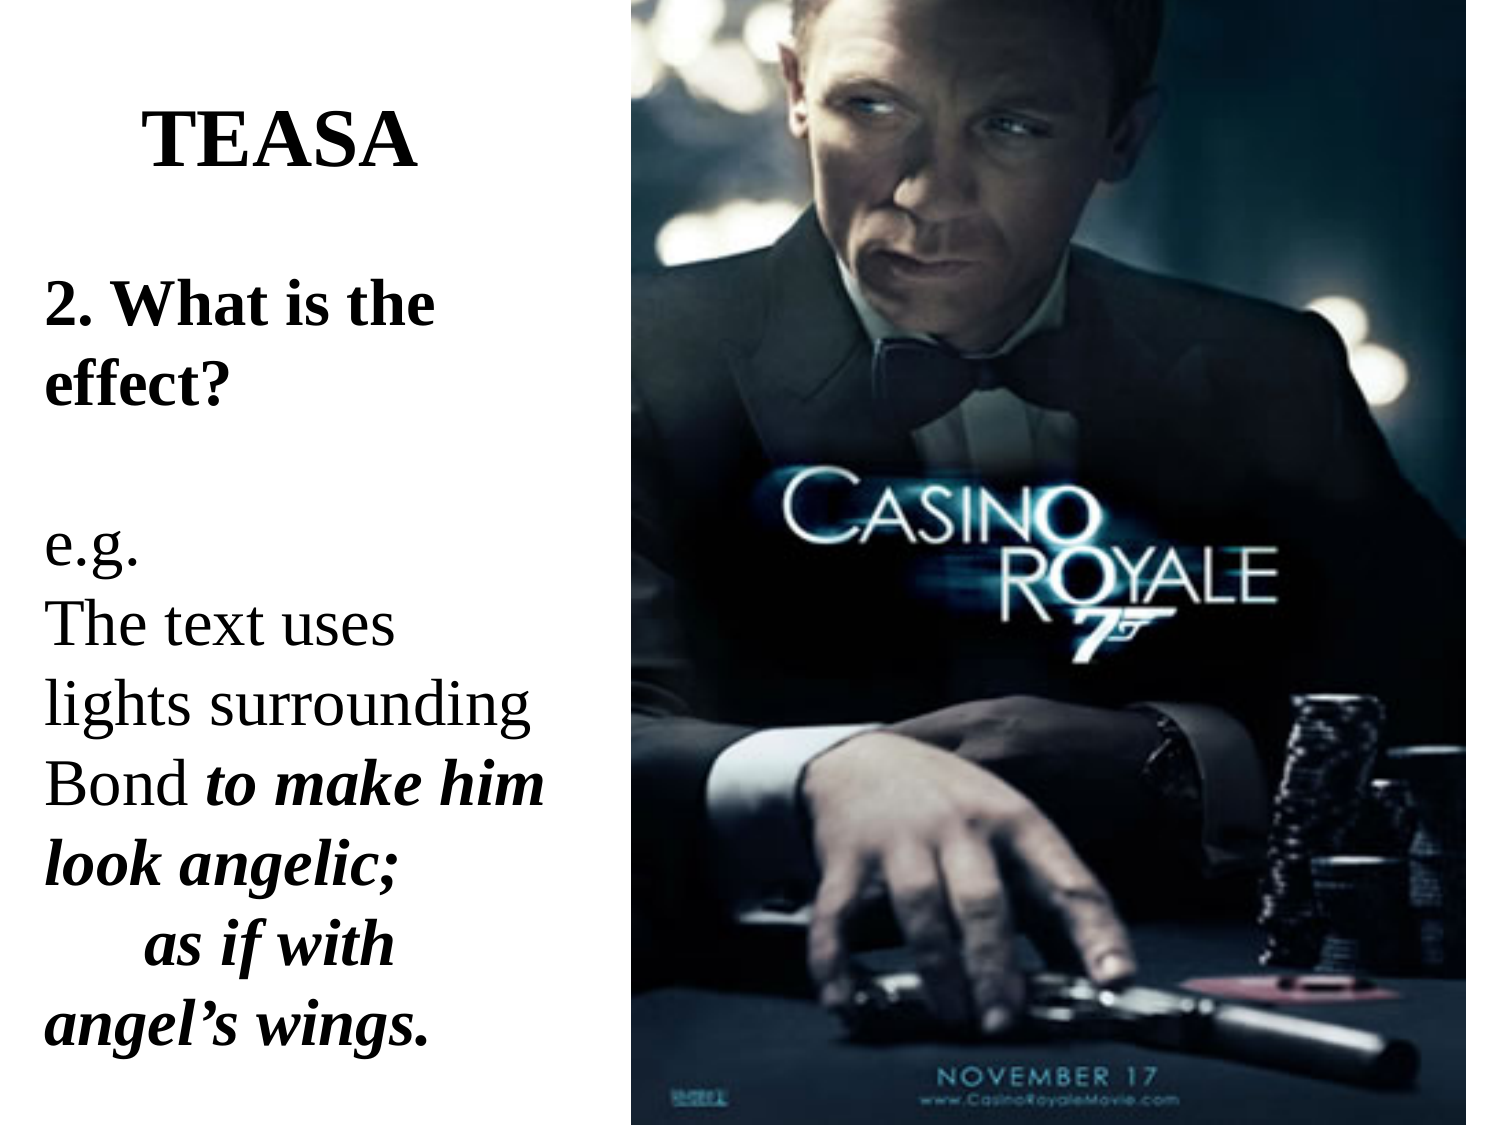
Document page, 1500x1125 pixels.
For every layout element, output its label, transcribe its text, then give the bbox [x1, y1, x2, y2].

text_box TEASA [126, 75, 500, 250]
text_box 2. What is the effect? e.g. The text uses lights surrounding Bond to make him look angelic; as if with angel’s wings. [29, 251, 573, 1125]
picture [631, 0, 1466, 1125]
